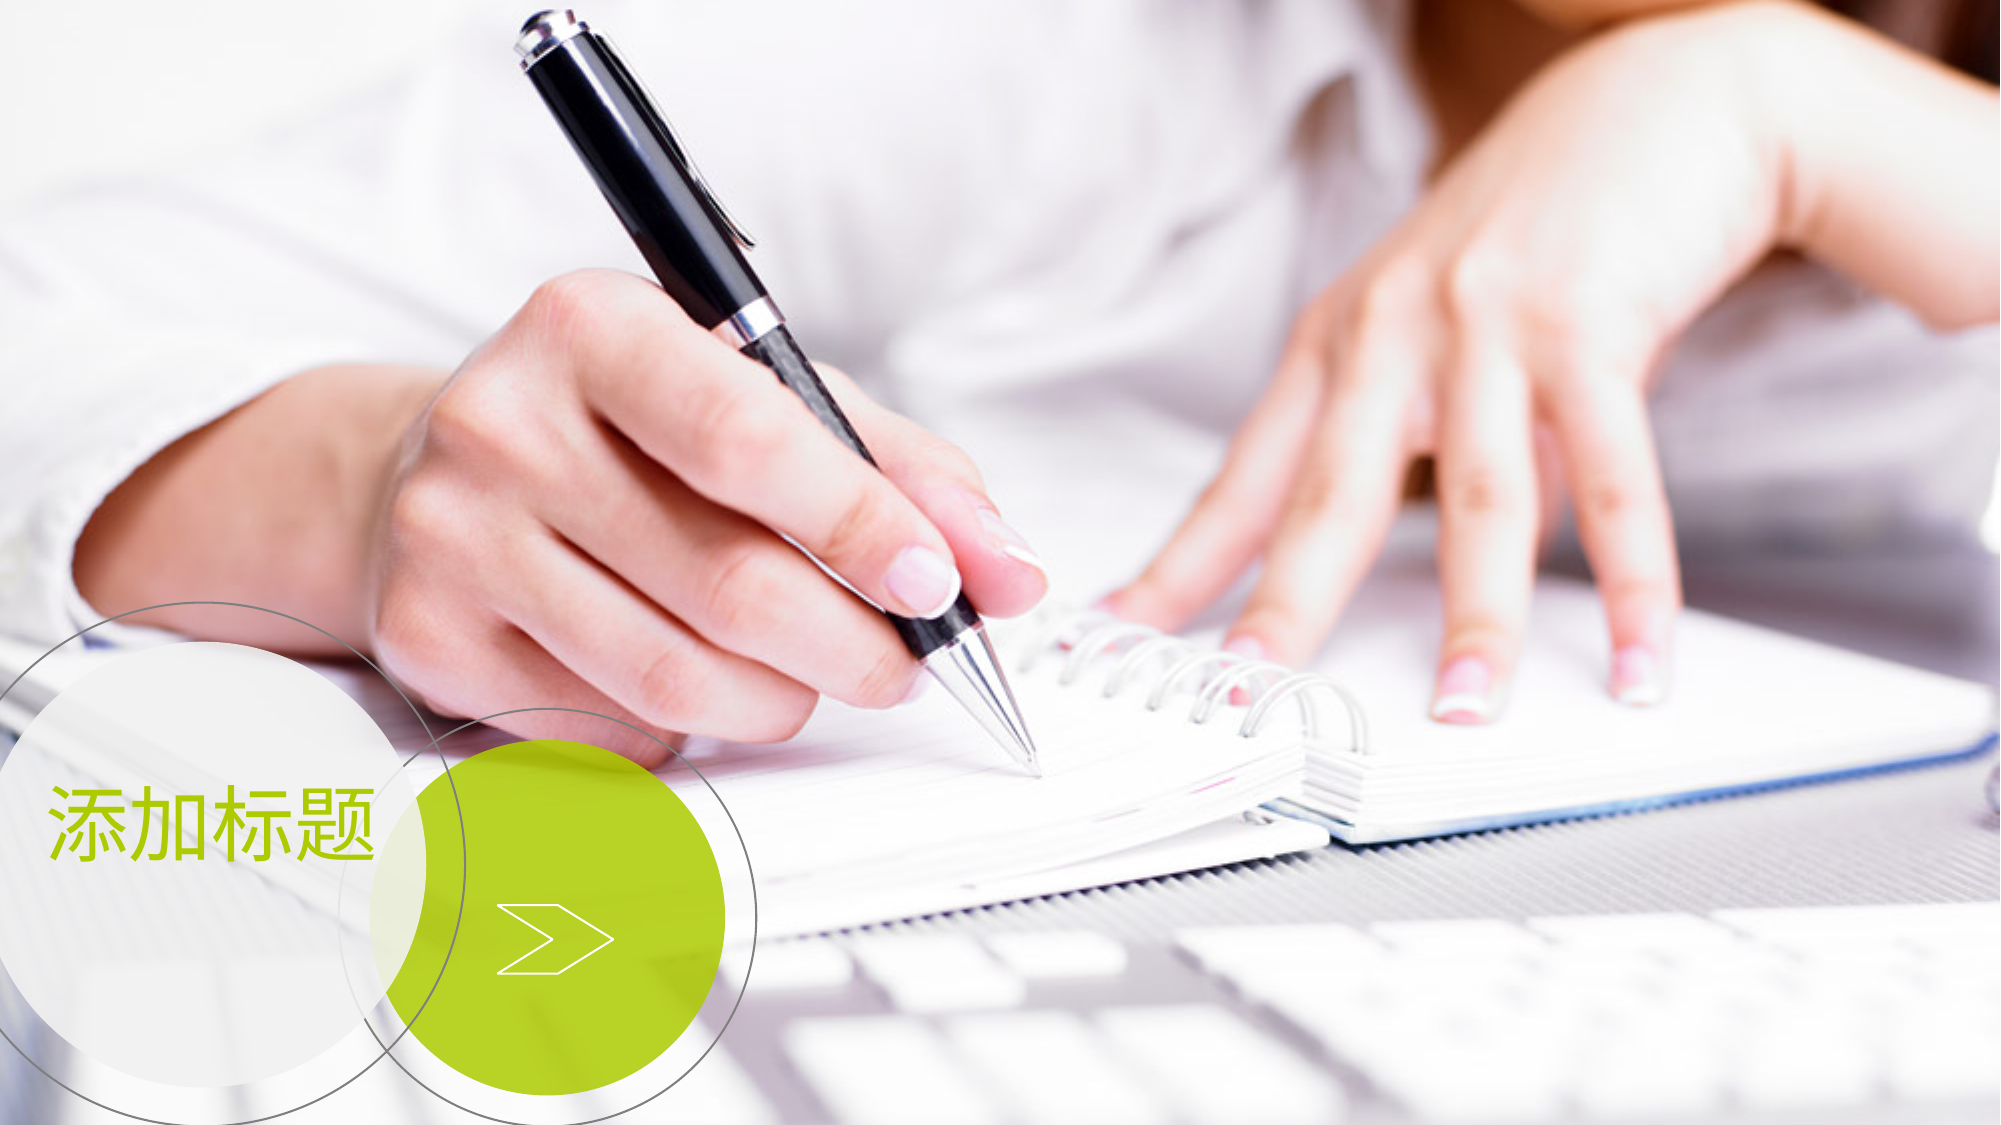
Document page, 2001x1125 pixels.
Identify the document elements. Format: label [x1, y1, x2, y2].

text_box [338, 708, 757, 1125]
picture [0, 0, 2000, 1125]
